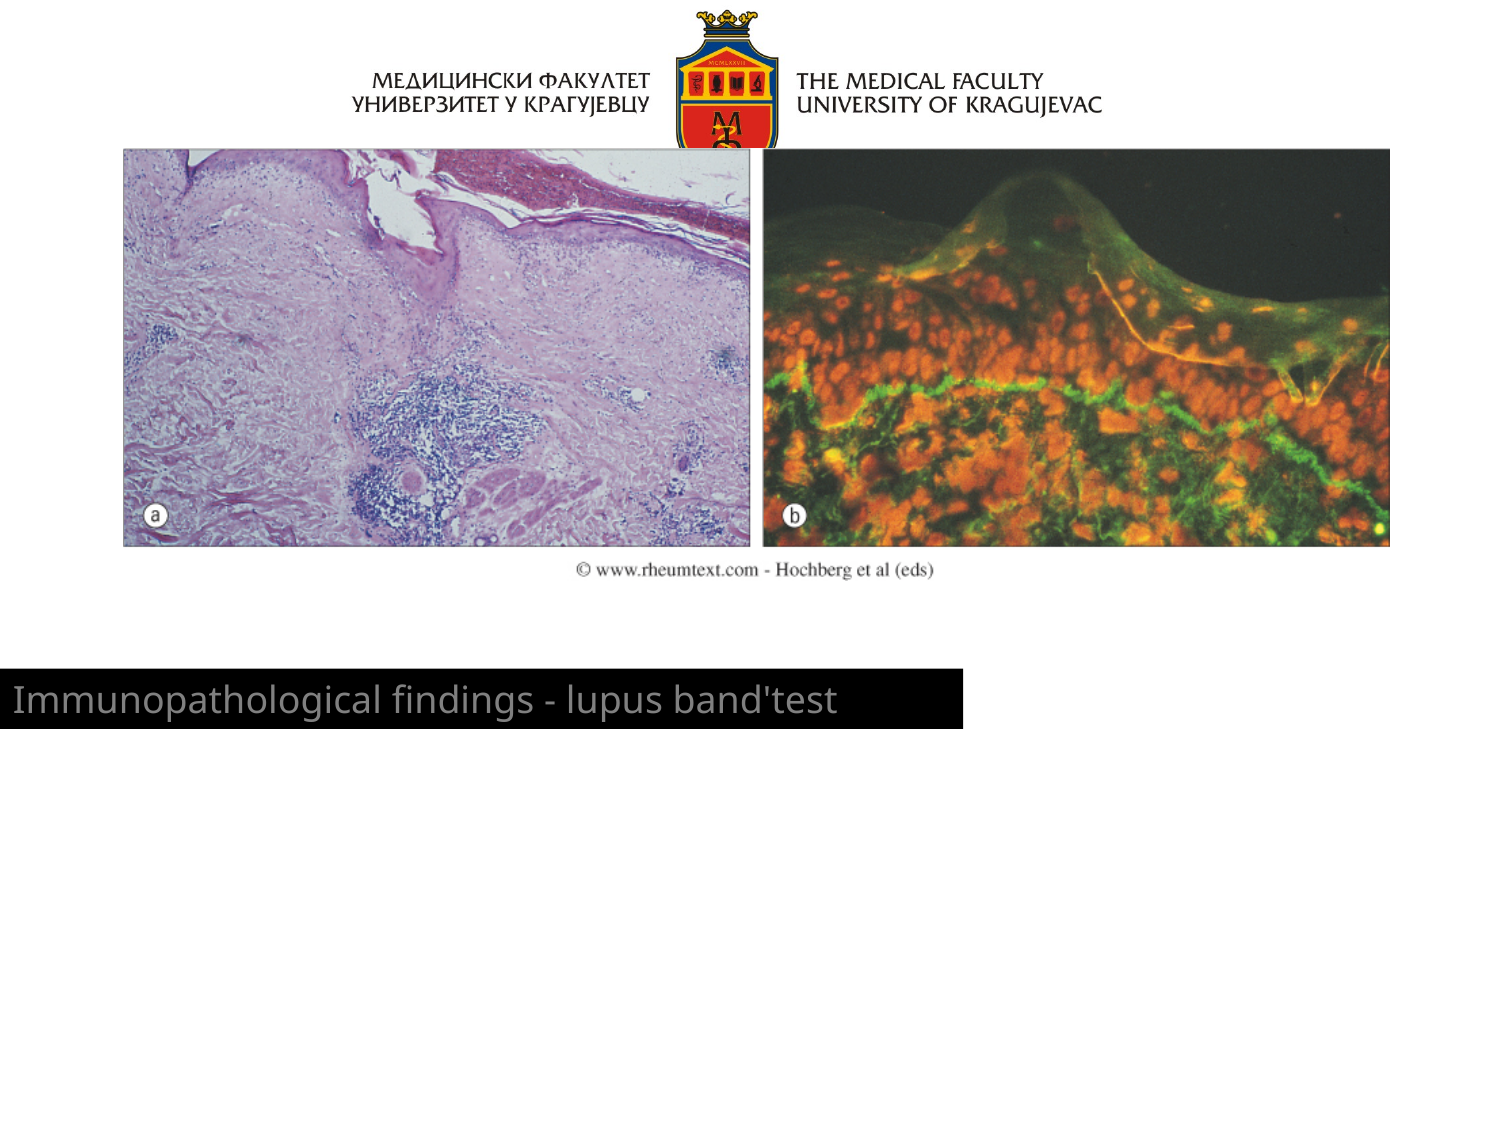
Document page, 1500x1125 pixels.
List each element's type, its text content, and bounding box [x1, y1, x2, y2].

picture [123, 0, 1391, 581]
text_box Immunopathological findings - lupus band'test [0, 668, 964, 729]
